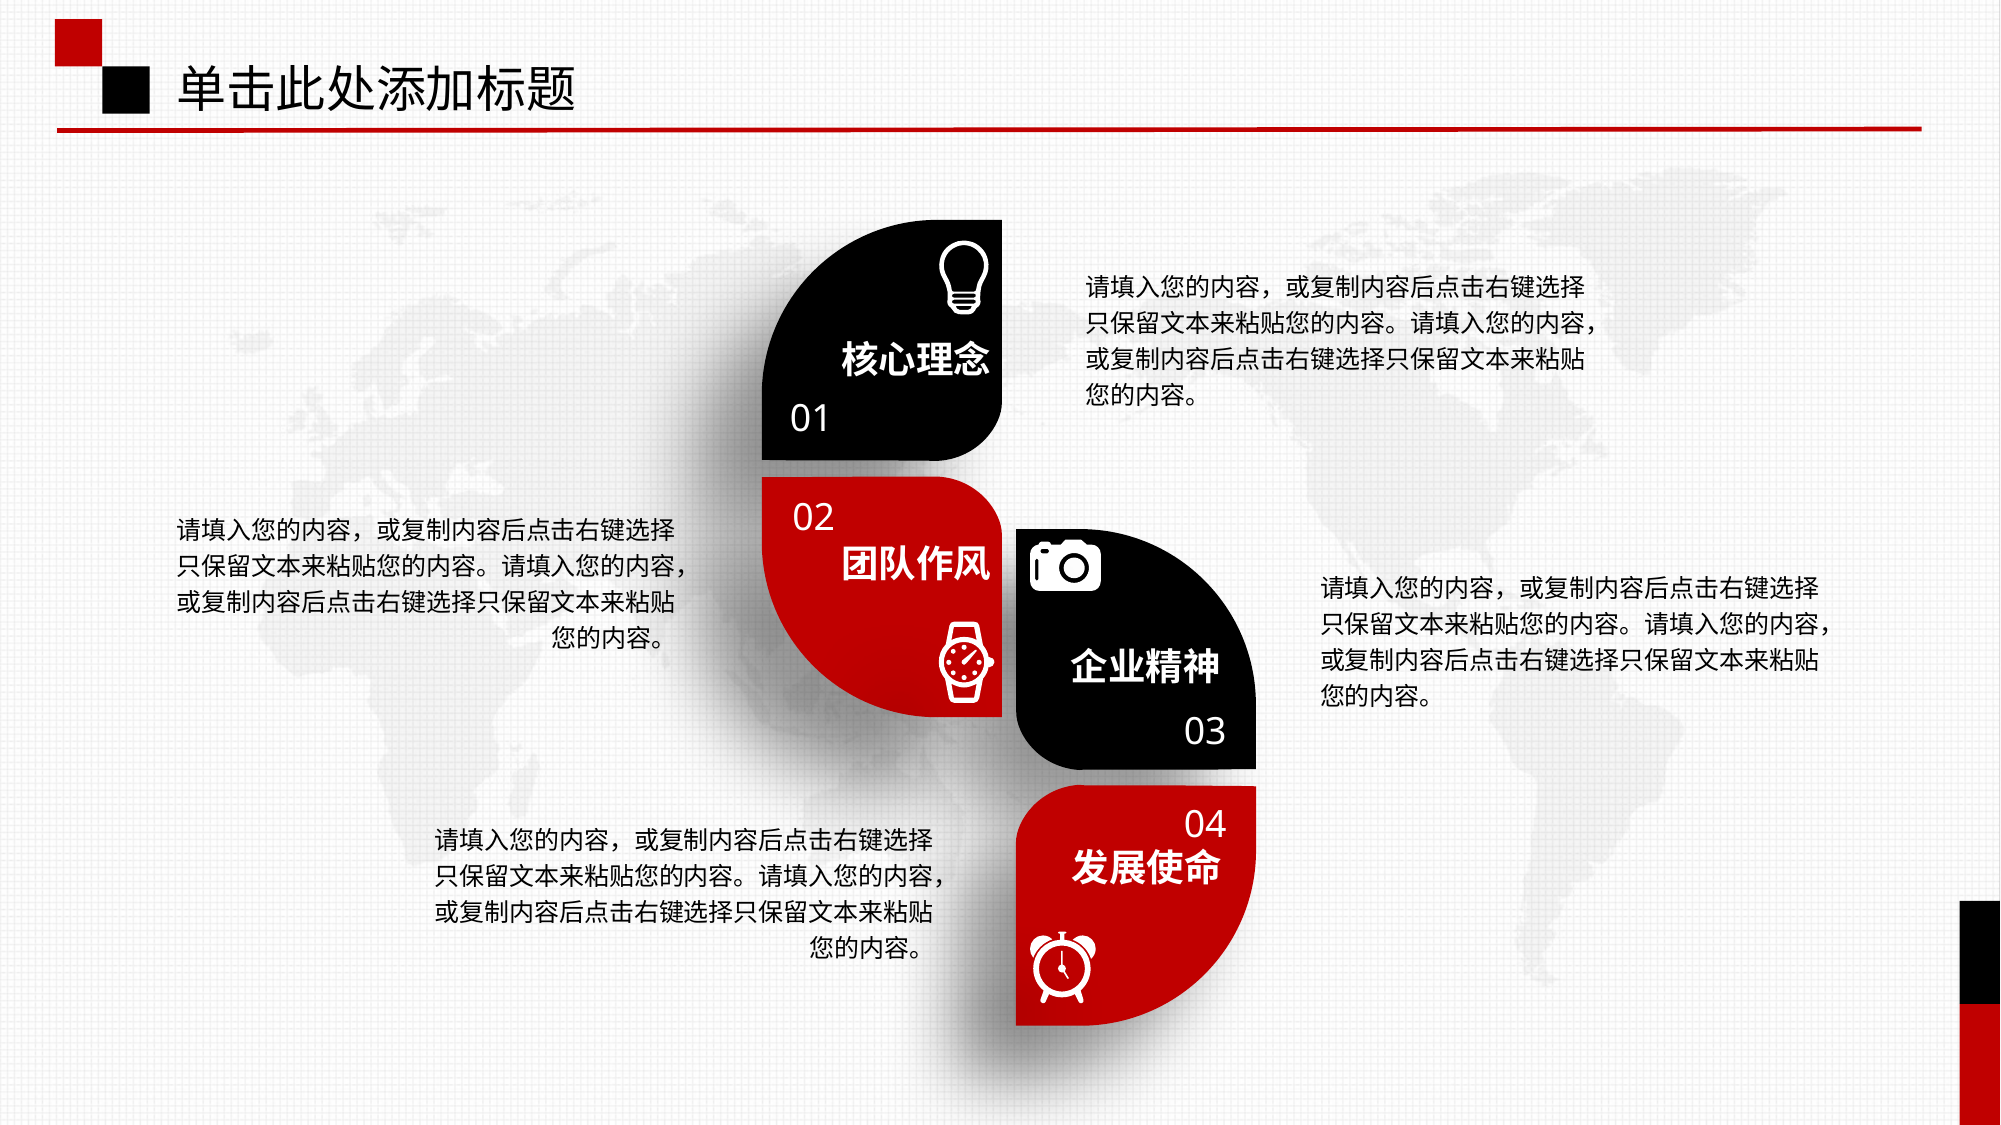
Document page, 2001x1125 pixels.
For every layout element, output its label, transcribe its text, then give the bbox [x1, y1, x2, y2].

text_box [1016, 529, 1257, 771]
text_box [101, 65, 151, 115]
text_box [54, 18, 103, 67]
picture [0, 0, 2001, 1125]
text_box [1959, 1005, 2000, 1125]
text_box 请填入您的内容，或复制内容后点击右键选择只保留文本来粘贴您的内容。请填入您的内容，或复制内容后点击右键选择只保留文本来粘贴您的内容。 [161, 501, 691, 661]
text_box 单击此处添加标题 [161, 50, 700, 126]
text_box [761, 476, 1058, 718]
text_box 请填入您的内容，或复制内容后点击右键选择只保留文本来粘贴您的内容。请填入您的内容，或复制内容后点击右键选择只保留文本来粘贴您的内容。 [1305, 559, 1835, 718]
text_box 请填入您的内容，或复制内容后点击右键选择只保留文本来粘贴您的内容。请填入您的内容，或复制内容后点击右键选择只保留文本来粘贴您的内容。 [1070, 258, 1601, 417]
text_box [1015, 784, 1259, 1026]
text_box [1959, 900, 2000, 1005]
text_box 请填入您的内容，或复制内容后点击右键选择只保留文本来粘贴您的内容。请填入您的内容，或复制内容后点击右键选择只保留文本来粘贴您的内容。 [419, 811, 931, 970]
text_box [761, 219, 1058, 461]
